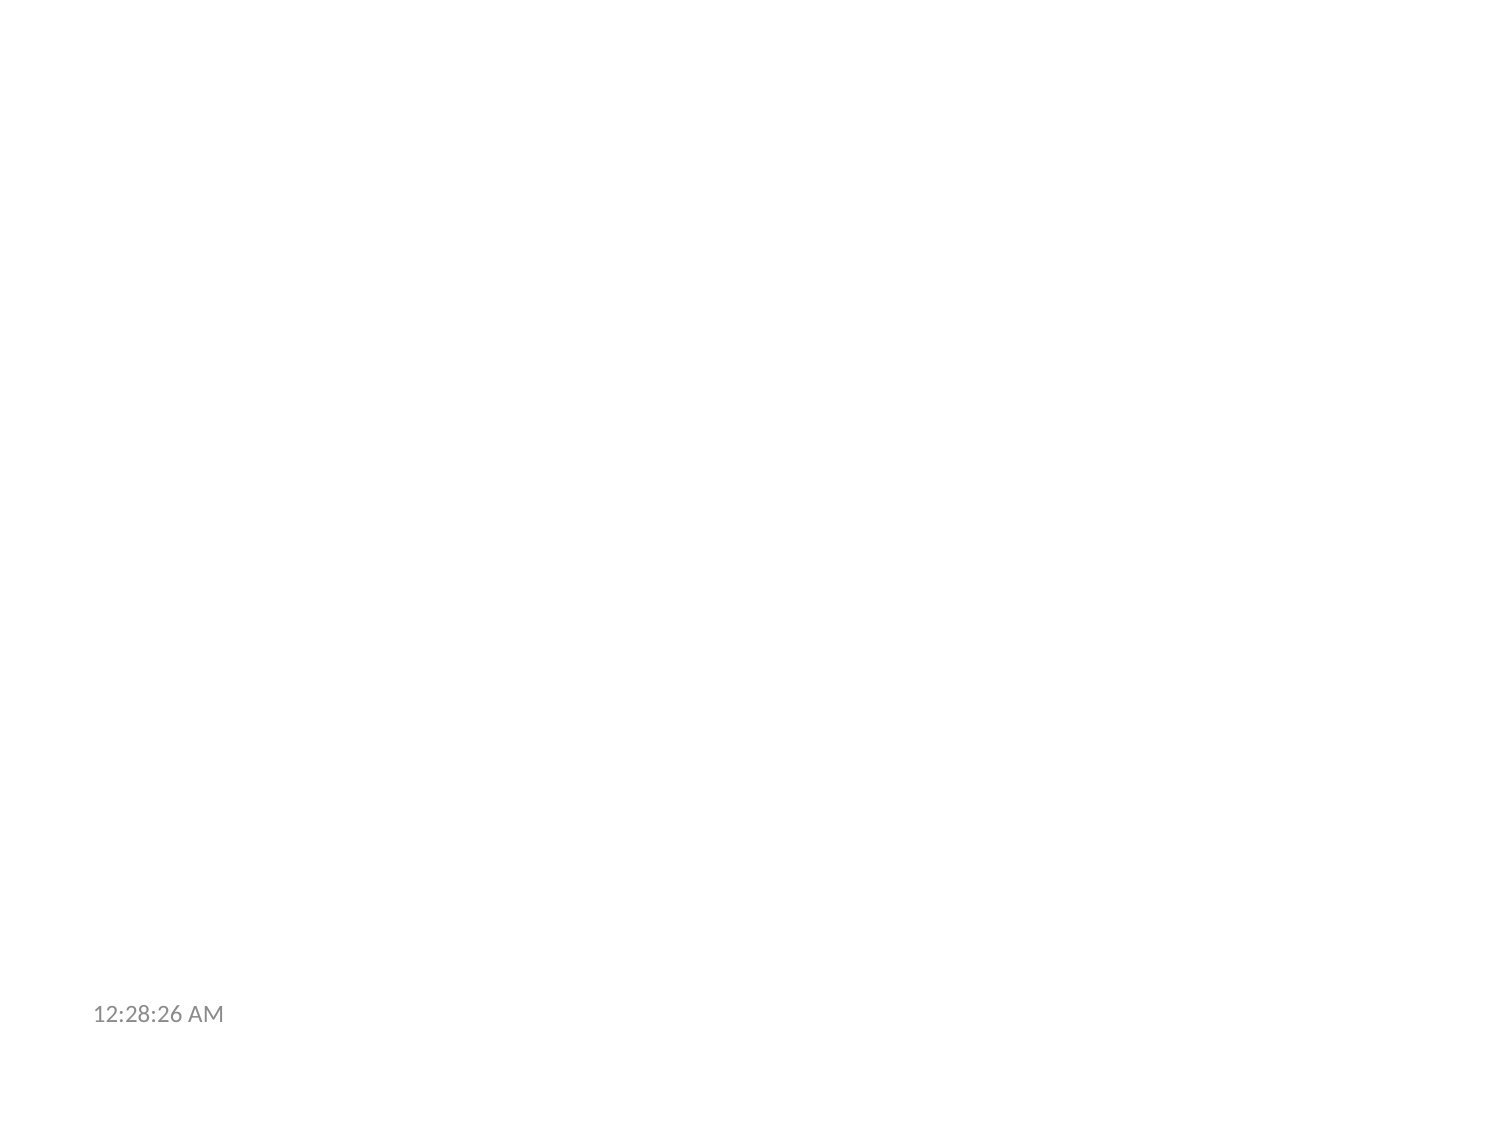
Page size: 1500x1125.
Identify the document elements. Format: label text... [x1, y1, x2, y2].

text_box 3:35:09 PM [77, 982, 428, 1043]
